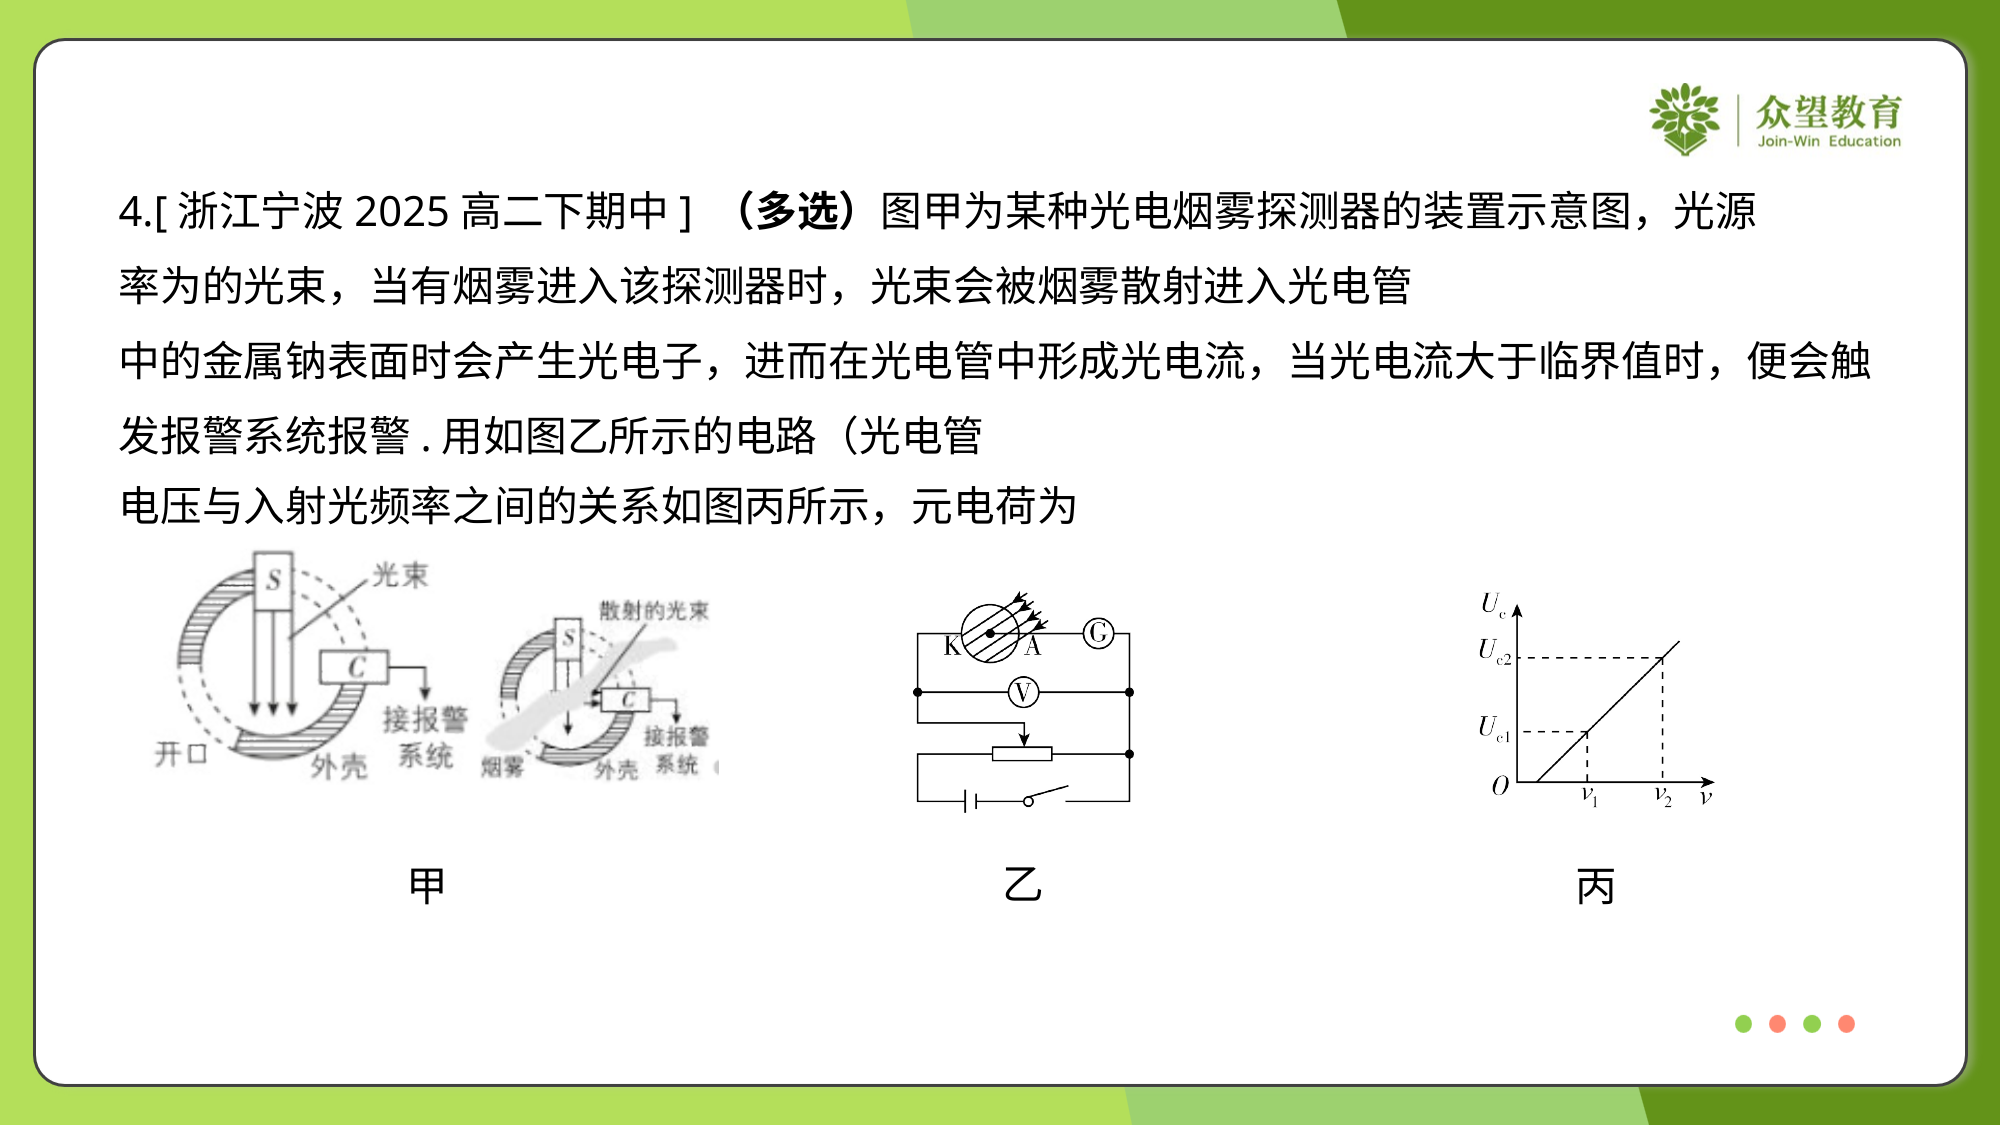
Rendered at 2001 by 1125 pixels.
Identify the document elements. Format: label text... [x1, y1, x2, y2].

text_box 乙 [998, 832, 1050, 967]
text_box 丙 [1570, 834, 1622, 968]
picture [0, 0, 2000, 1125]
text_box 甲 [401, 834, 453, 968]
